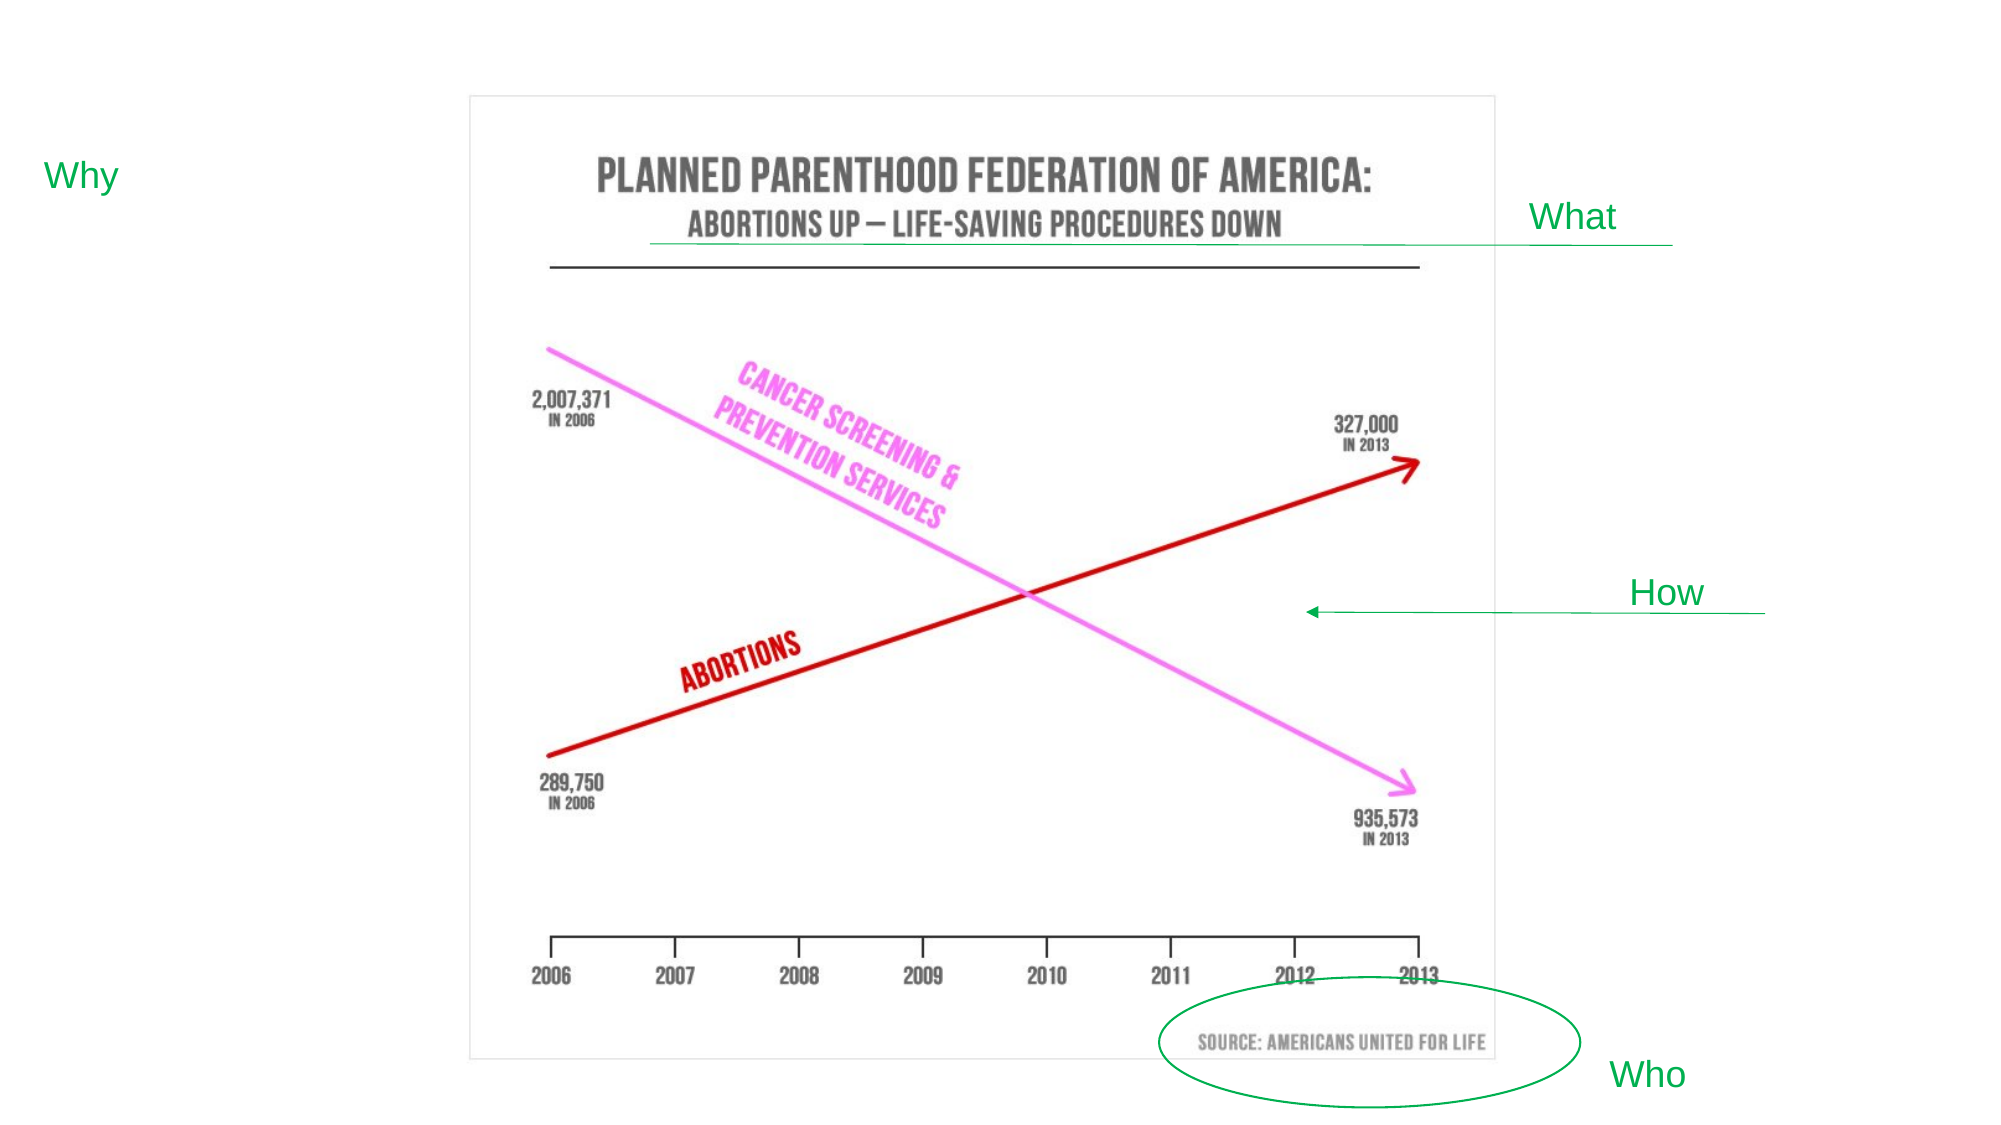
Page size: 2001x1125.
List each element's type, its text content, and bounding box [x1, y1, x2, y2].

text_box What [1514, 184, 1632, 243]
text_box How [1614, 560, 1720, 612]
text_box Who [1594, 1042, 1702, 1103]
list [457, 83, 1508, 1072]
text_box [1180, 992, 1582, 1109]
text_box How [1614, 614, 1720, 621]
text_box Why [29, 143, 134, 204]
